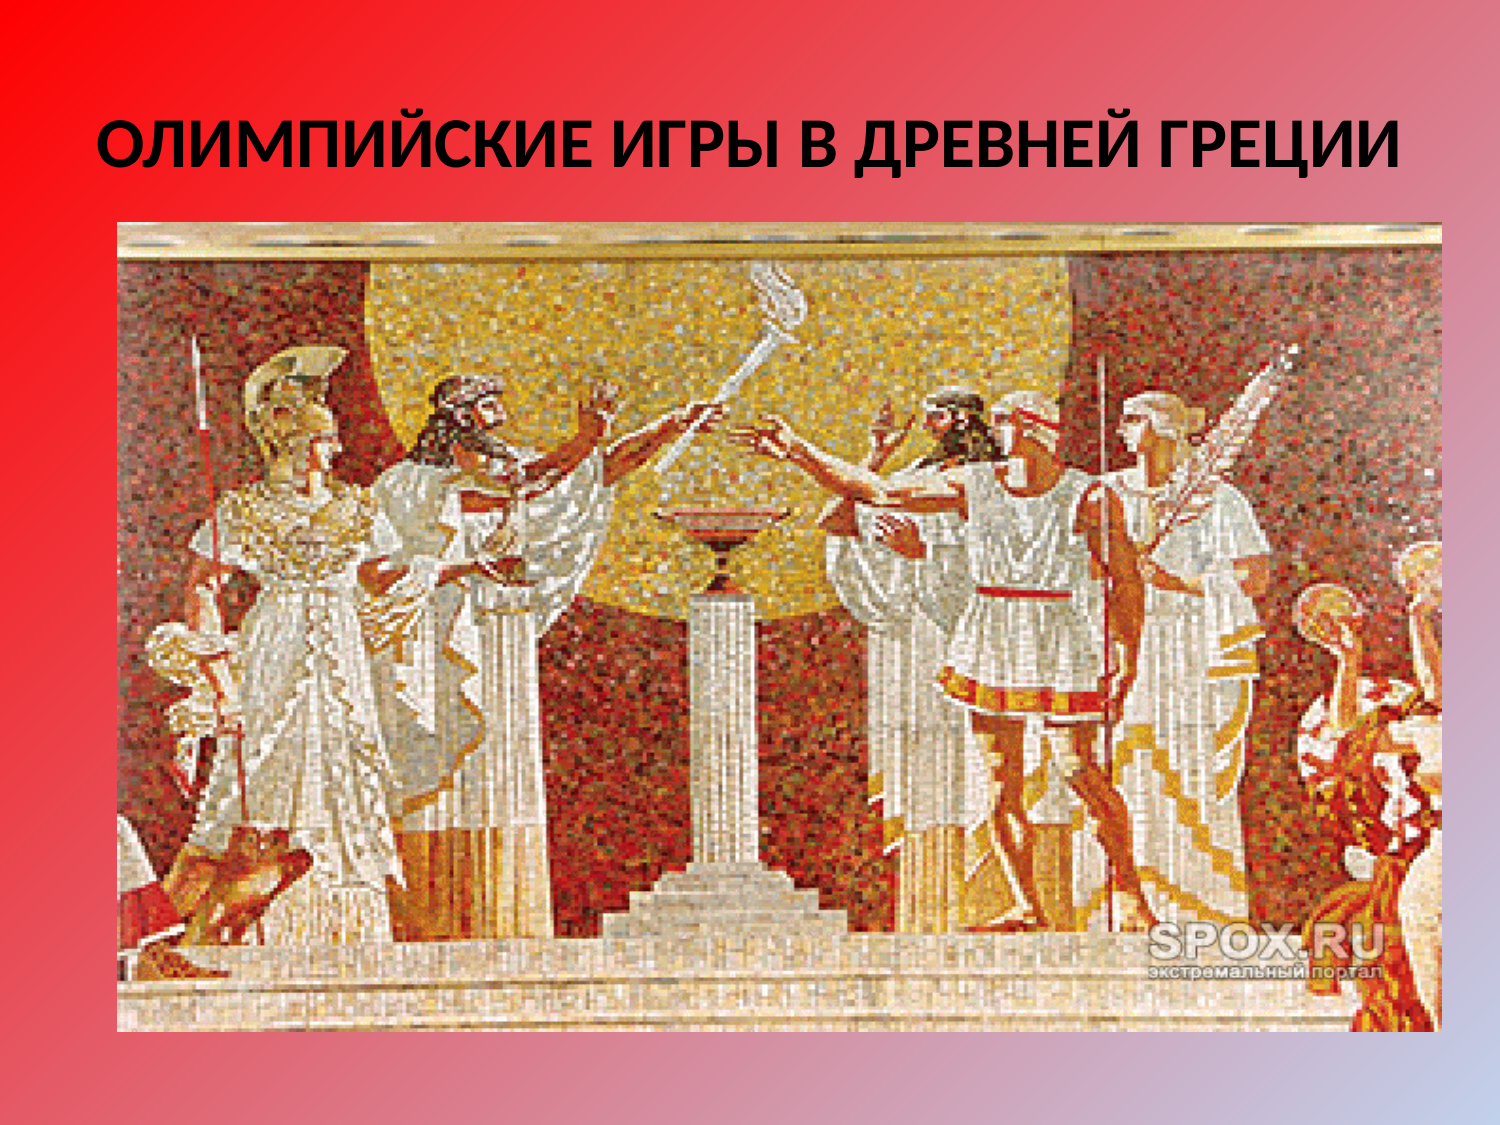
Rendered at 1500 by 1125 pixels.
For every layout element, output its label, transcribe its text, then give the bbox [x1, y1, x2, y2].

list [116, 222, 1442, 1032]
title ОЛИМПИЙСКИЕ ИГРЫ В ДРЕВНЕЙ ГРЕЦИИ [75, 45, 1425, 233]
